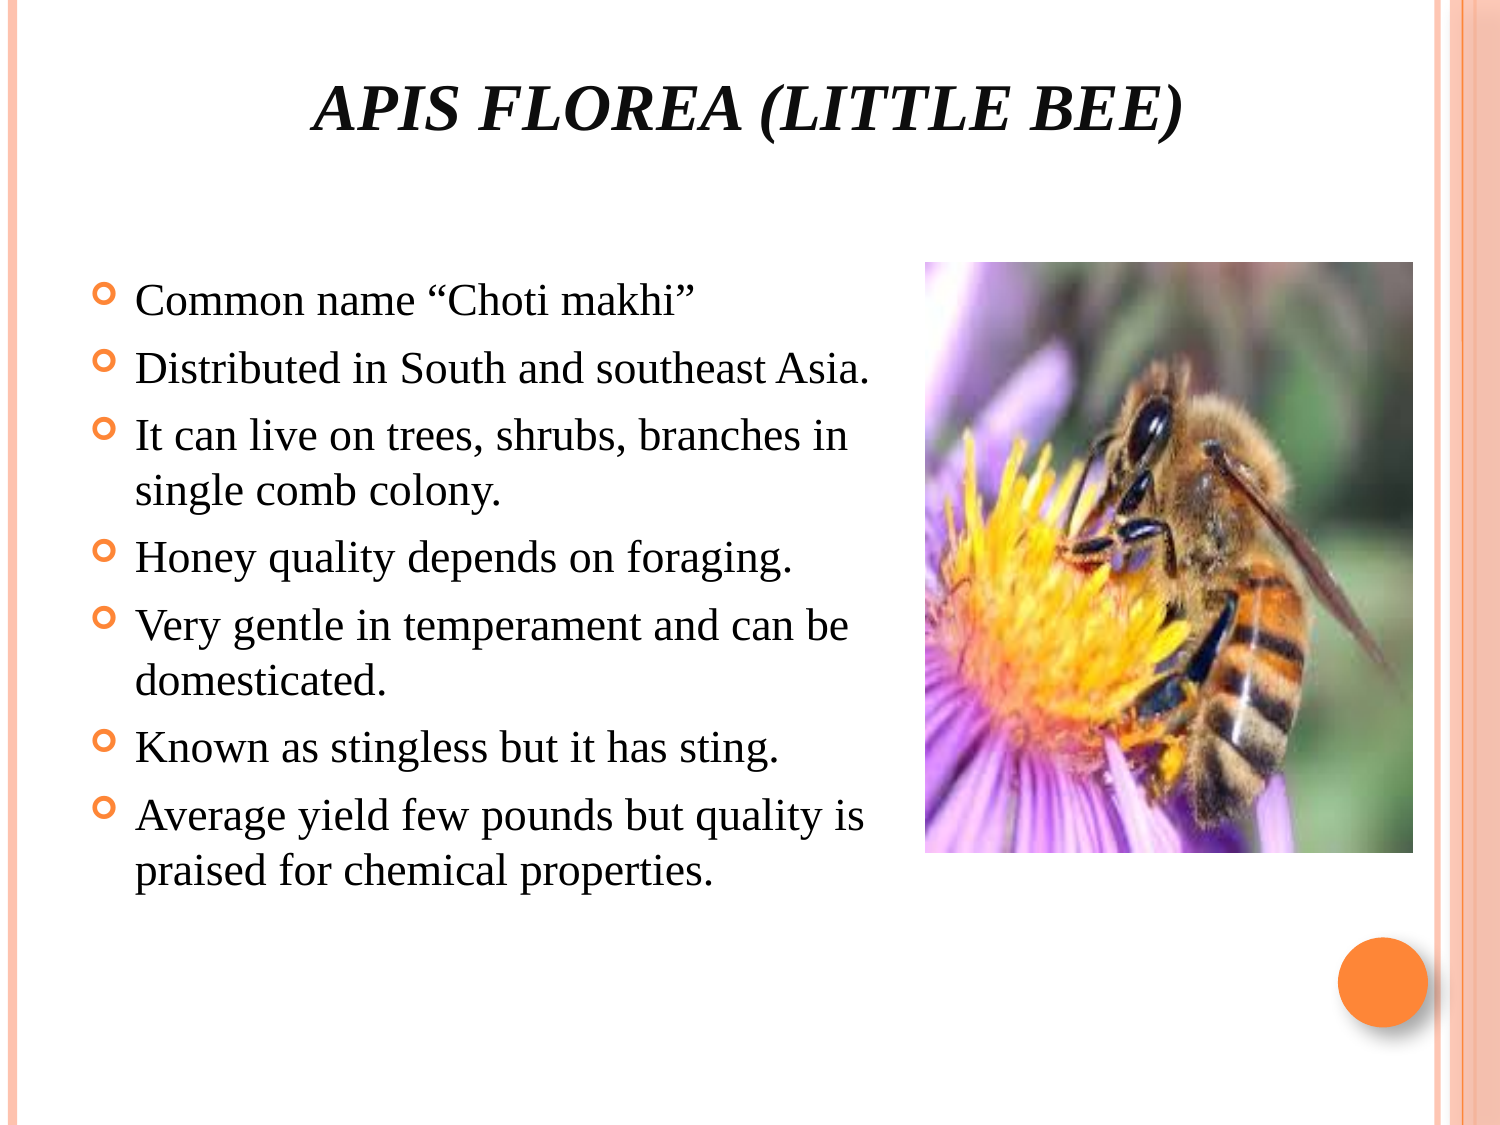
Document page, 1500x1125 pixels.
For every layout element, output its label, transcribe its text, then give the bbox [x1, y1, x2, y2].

list Common name “Choti makhi” Distributed in South and southeast Asia. It can live on trees, shrubs, branches in single comb colony. Honey quality depends on foraging. Very gentle in temperament and can be domesticated. Known as stingless but it has sting. Average yield few pounds but quality is praised for chemical properties. [75, 262, 926, 975]
picture [925, 262, 1413, 854]
title Apis florea (Little bee) [167, 43, 1333, 165]
